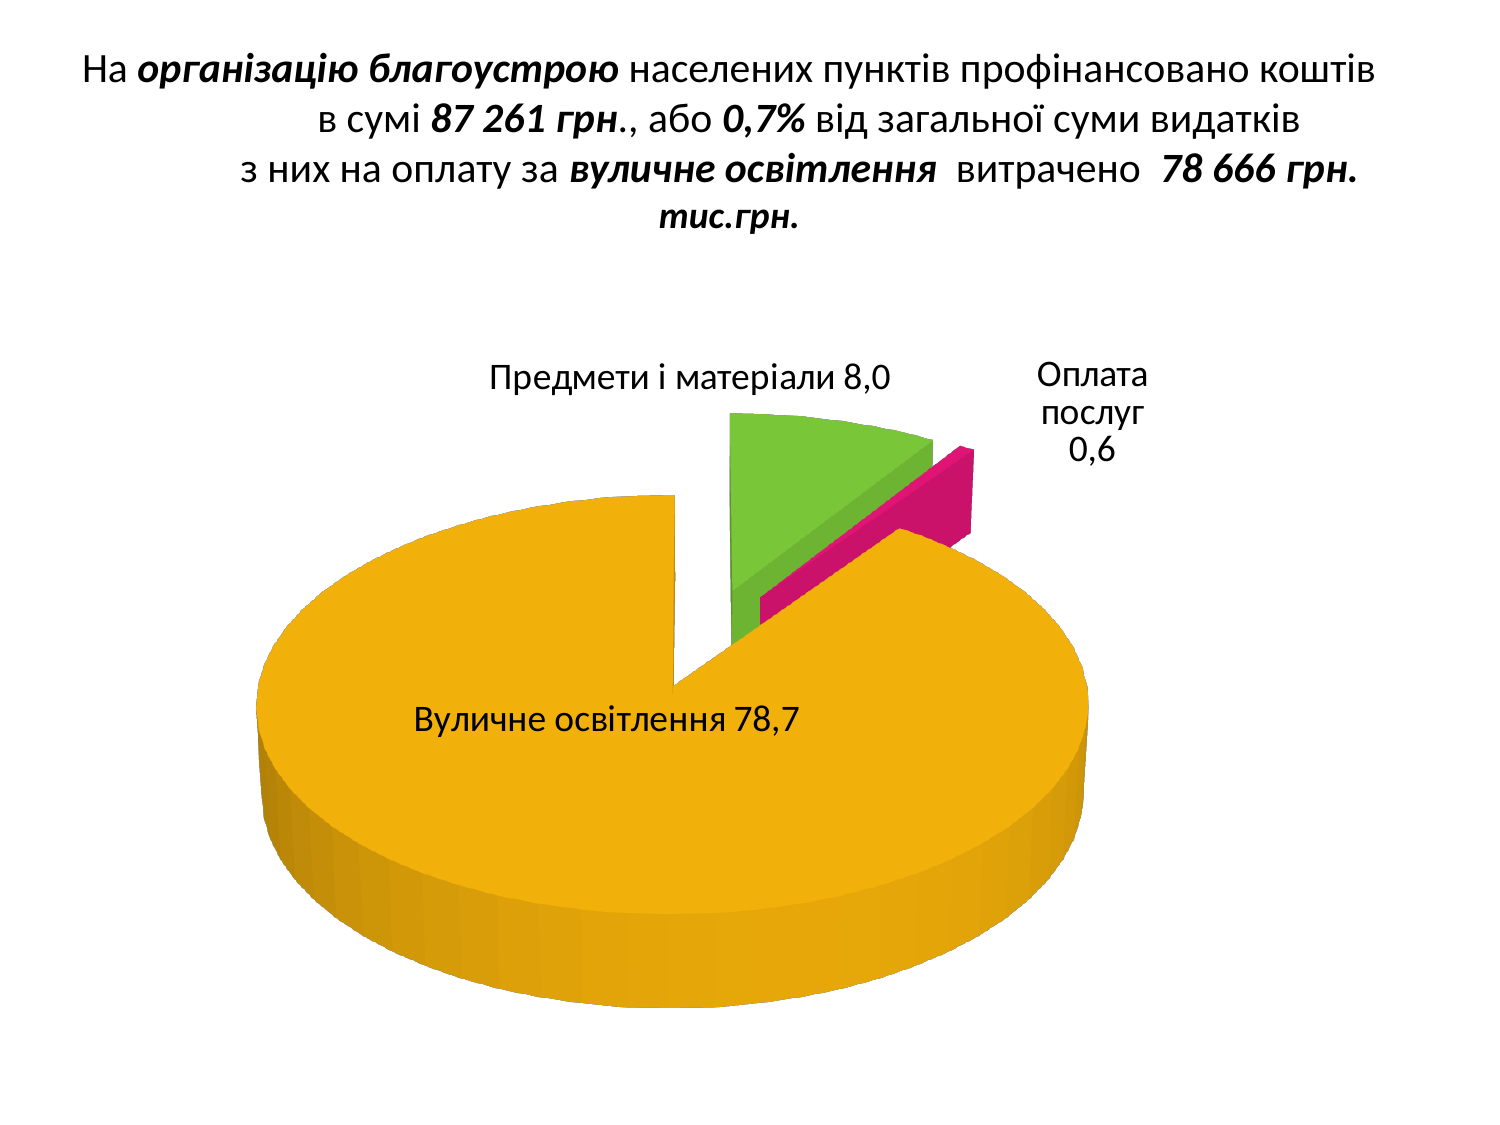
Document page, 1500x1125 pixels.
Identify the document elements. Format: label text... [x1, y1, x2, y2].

title На організацію благоустрою населених пунктів профінансовано коштів в сумі 87 261 грн., або 0,7% від загальної суми видатків з них на оплату за вуличне освітлення витрачено 78 666 грн. тис.грн. [0, 42, 1459, 185]
chart [76, 255, 1427, 1125]
